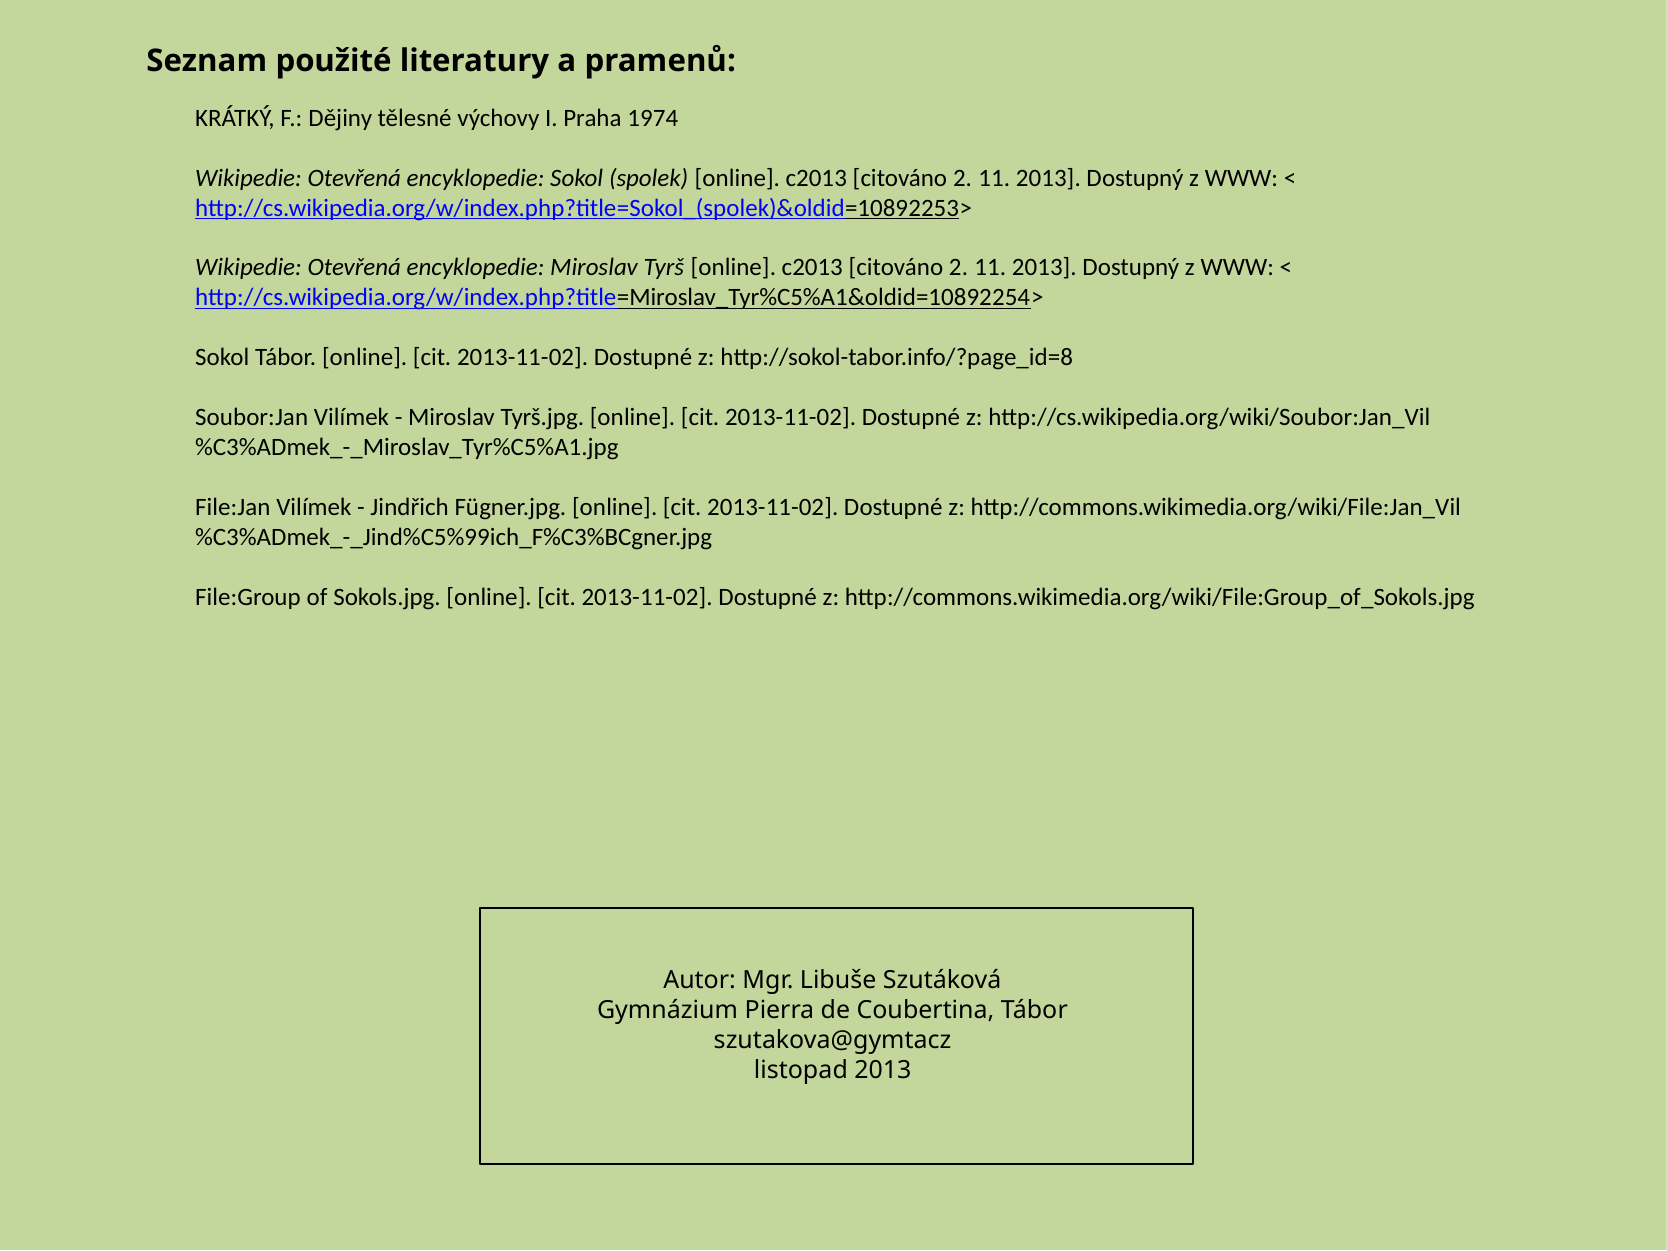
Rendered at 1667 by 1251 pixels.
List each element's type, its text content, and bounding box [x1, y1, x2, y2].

text_box KRÁTKÝ, F.: Dějiny tělesné výchovy I. Praha 1974 Wikipedie: Otevřená encyklopedie: Sokol (spolek) [online]. c2013 [citováno 2. 11. 2013]. Dostupný z WWW: <http://cs.wikipedia.org/w/index.php?title=Sokol_(spolek)&oldid=10892253> Wikipedie: Otevřená encyklopedie: Miroslav Tyrš [online]. c2013 [citováno 2. 11. 2013]. Dostupný z WWW: <http://cs.wikipedia.org/w/index.php?title=Miroslav_Tyr%C5%A1&oldid=10892254> Sokol Tábor. [online]. [cit. 2013-11-02]. Dostupné z: http://sokol-tabor.info/?page_id=8 Soubor:Jan Vilímek - Miroslav Tyrš.jpg. [online]. [cit. 2013-11-02]. Dostupné z: http://cs.wikipedia.org/wiki/Soubor:Jan_Vil%C3%ADmek_-_Miroslav_Tyr%C5%A1.jpg File:Jan Vilímek - Jindřich Fügner.jpg. [online]. [cit. 2013-11-02]. Dostupné z: http://commons.wikimedia.org/wiki/File:Jan_Vil%C3%ADmek_-_Jind%C5%99ich_F%C3%BCgner.jpg File:Group of Sokols.jpg. [online]. [cit. 2013-11-02]. Dostupné z: http://commons.wikimedia.org/wiki/File:Group_of_Sokols.jpg [148, 93, 1531, 618]
text_box Autor: Mgr. Libuše Szutáková Gymnázium Pierra de Coubertina, Tábor szutakova@gymtacz listopad 2013 [507, 956, 1158, 1092]
text_box Seznam použité literatury a pramenů: [37, 33, 846, 86]
text_box [480, 907, 1193, 1165]
